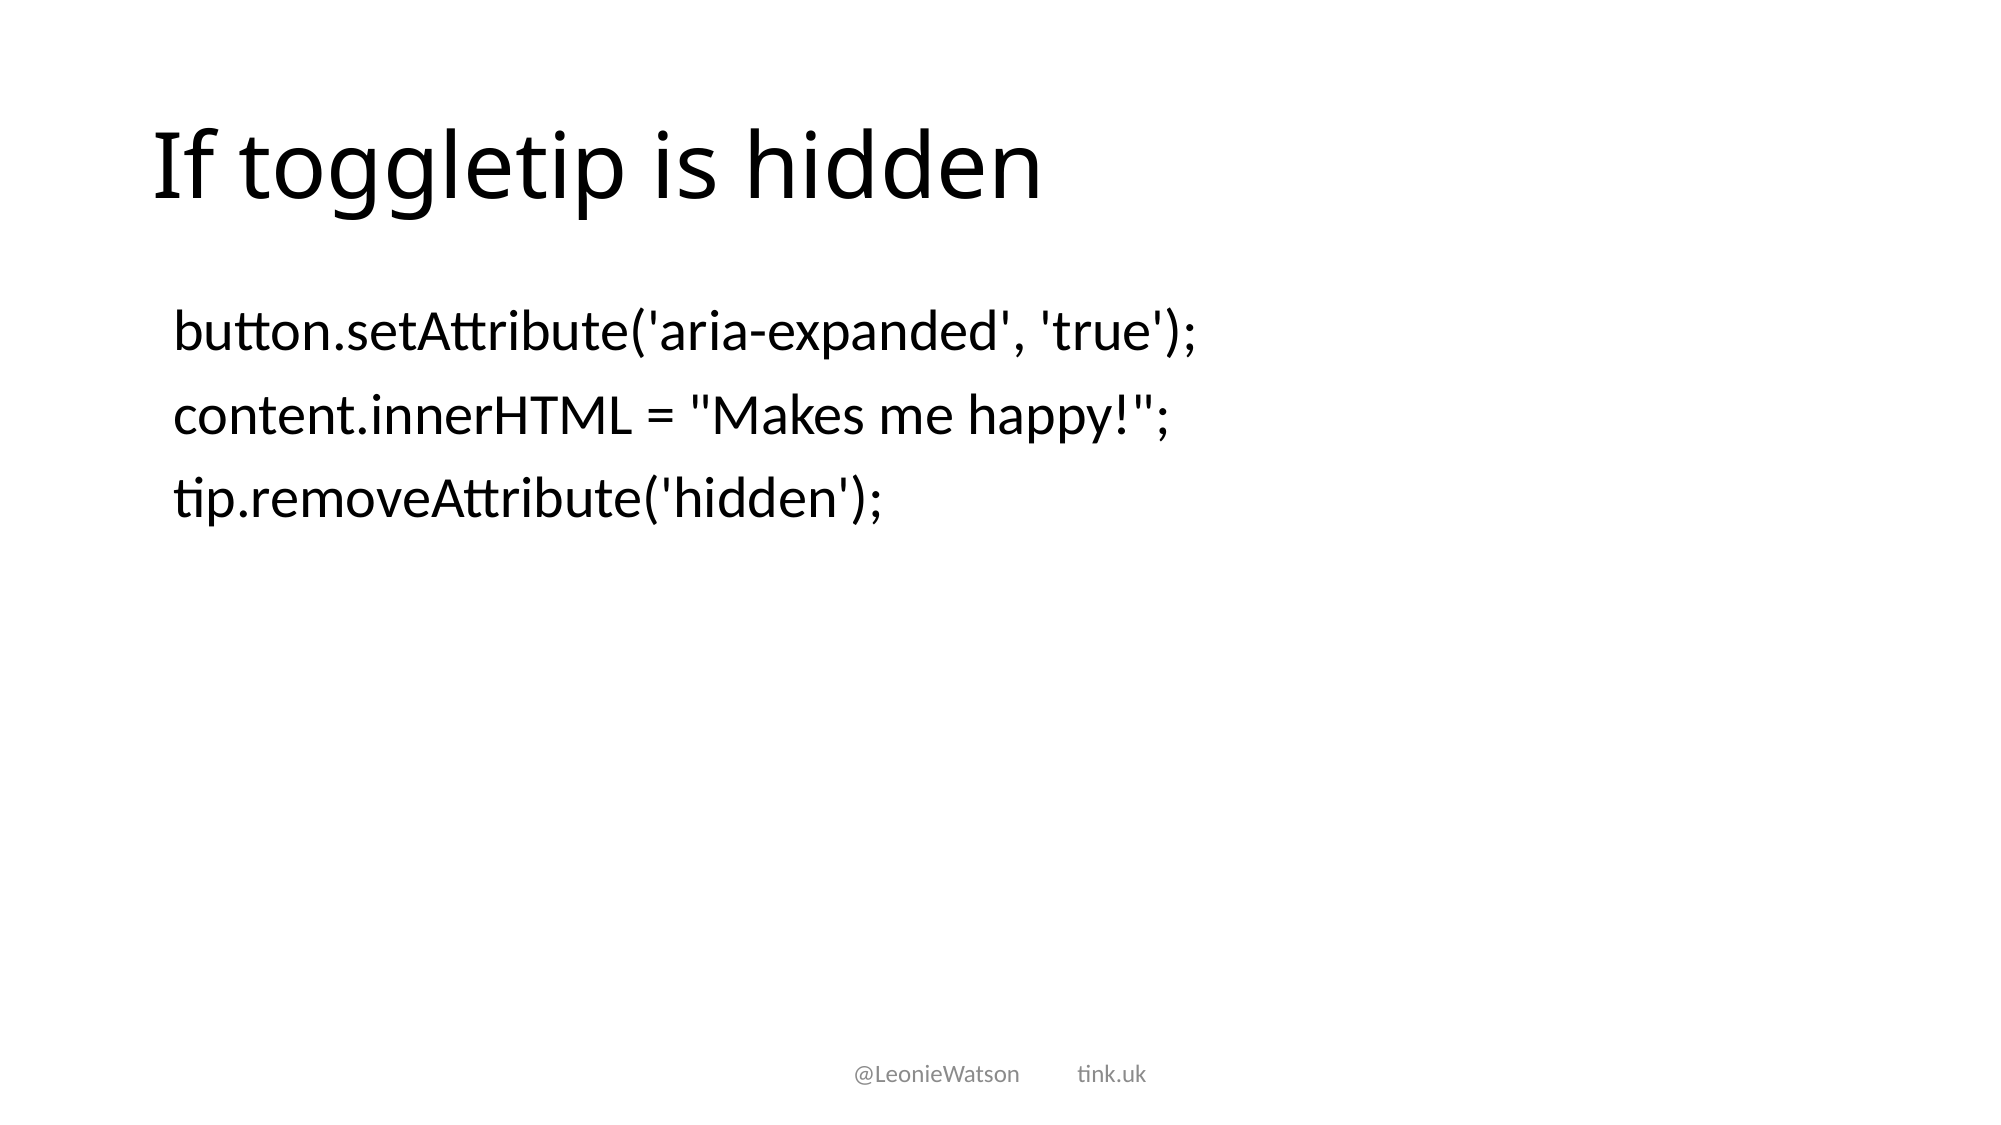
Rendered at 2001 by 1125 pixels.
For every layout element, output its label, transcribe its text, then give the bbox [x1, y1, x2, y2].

list button.setAttribute('aria-expanded', 'true'); content.innerHTML = "Makes me happy!"; tip.removeAttribute('hidden'); [158, 292, 1884, 1007]
title If toggletip is hidden [137, 59, 1863, 278]
footer @LeonieWatson tink.uk [662, 1042, 1338, 1103]
